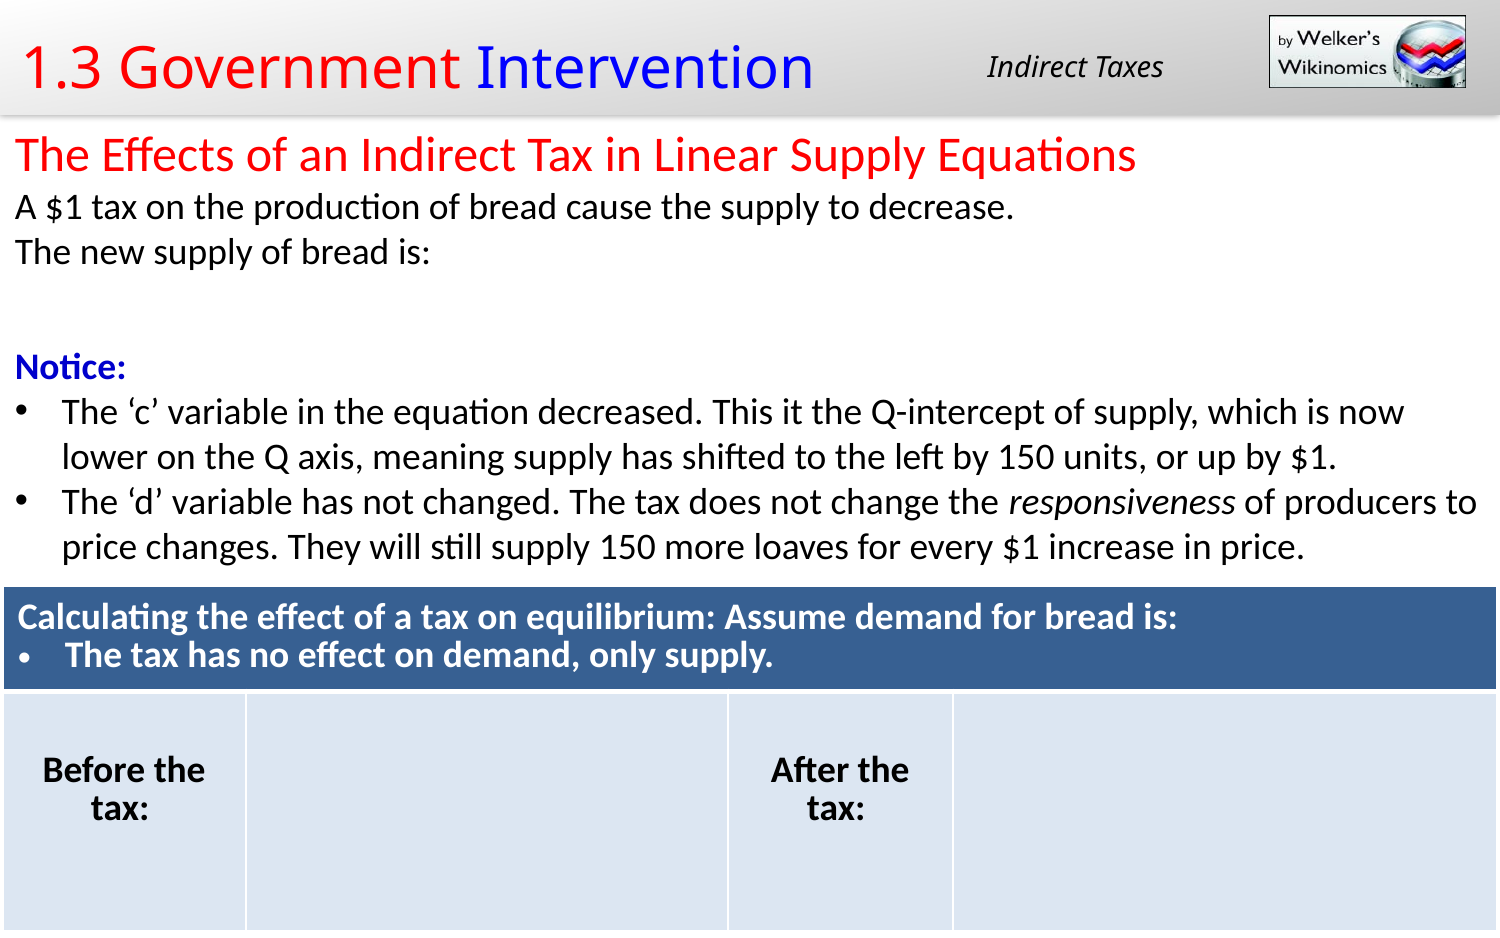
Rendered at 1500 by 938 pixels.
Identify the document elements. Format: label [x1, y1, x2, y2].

text_box [0, 0, 1500, 115]
